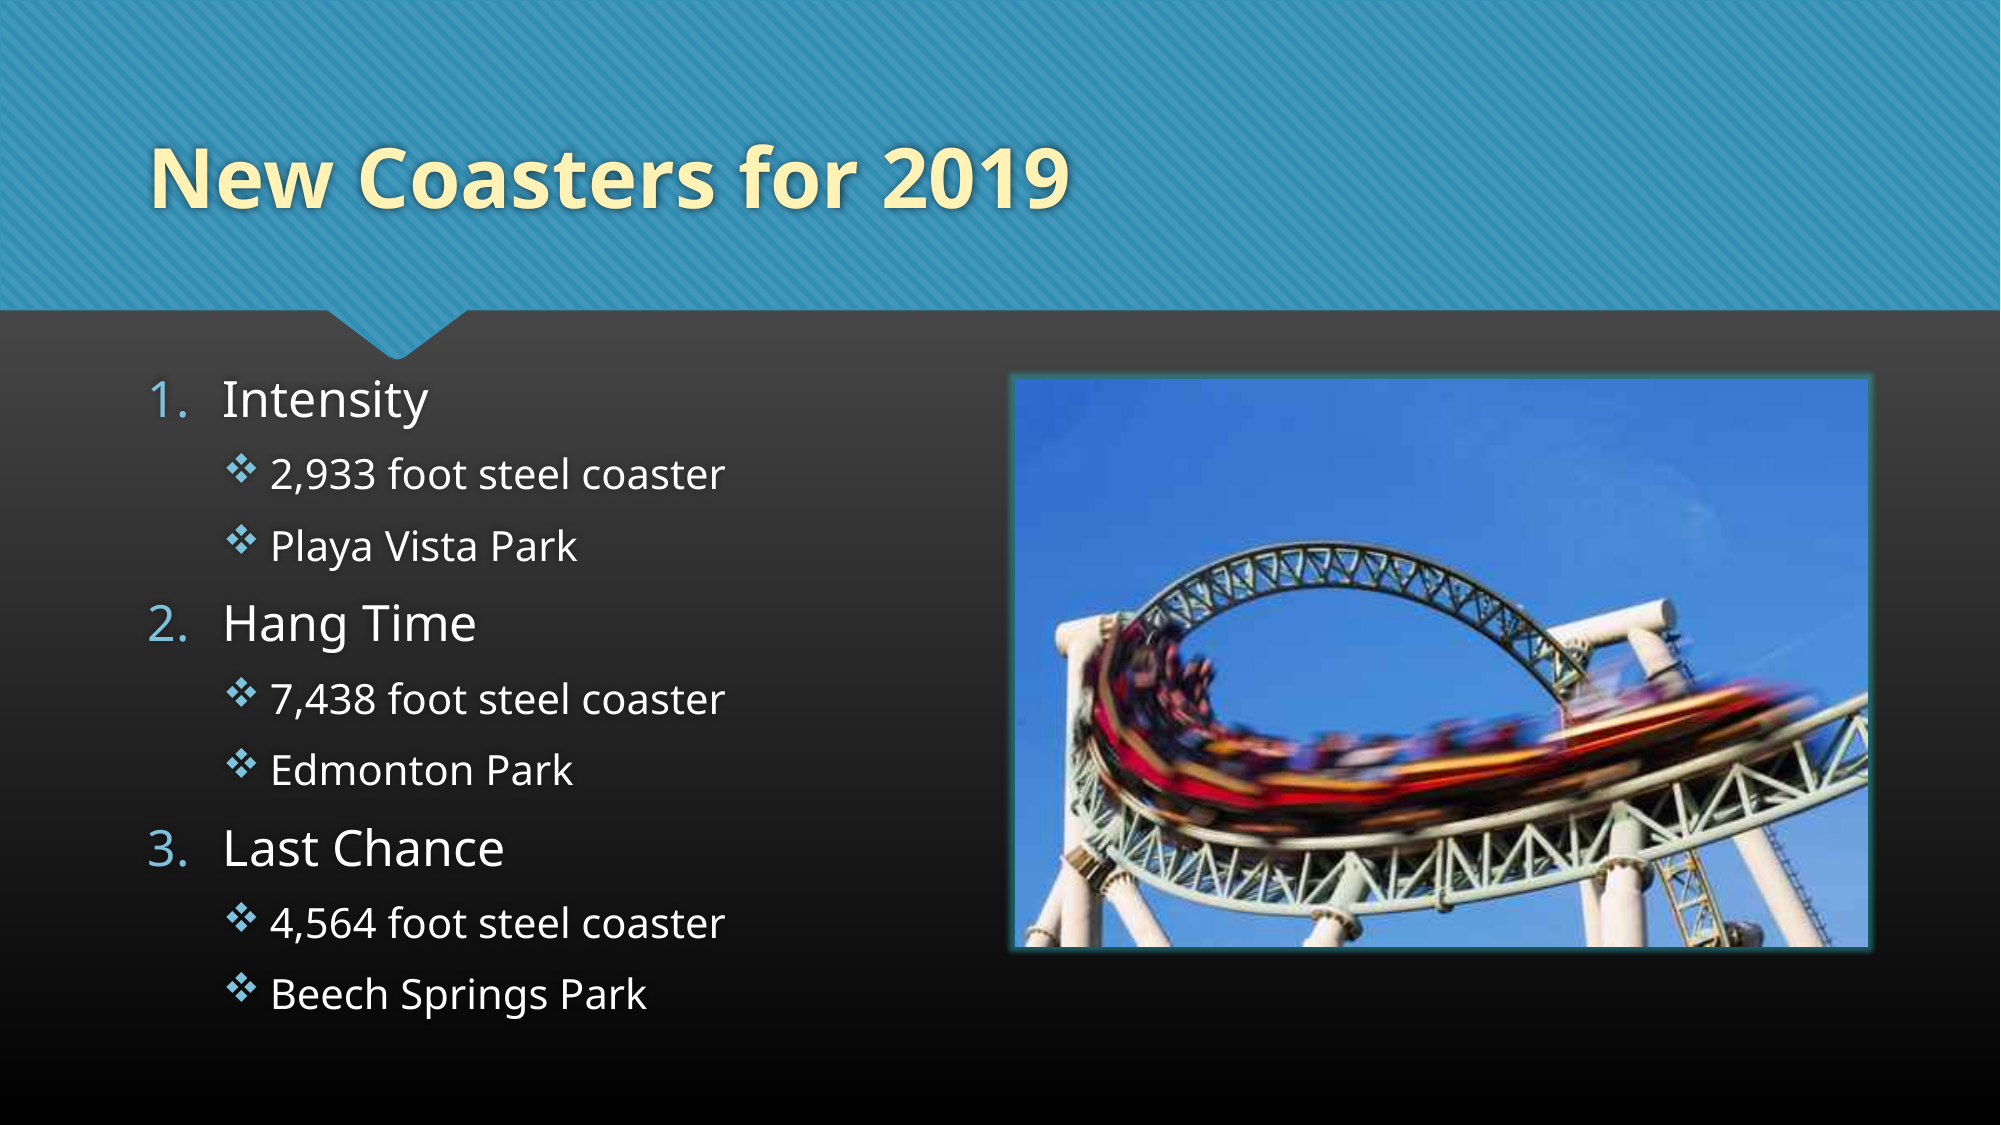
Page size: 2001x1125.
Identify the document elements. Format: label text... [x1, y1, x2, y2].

title New Coasters for 2019 [132, 73, 1868, 233]
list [1014, 378, 1868, 947]
list Intensity 2,933 foot steel coaster Playa Vista Park Hang Time 7,438 foot steel coaster Edmonton Park Last Chance 4,564 foot steel coaster Beech Springs Park [132, 337, 984, 1048]
